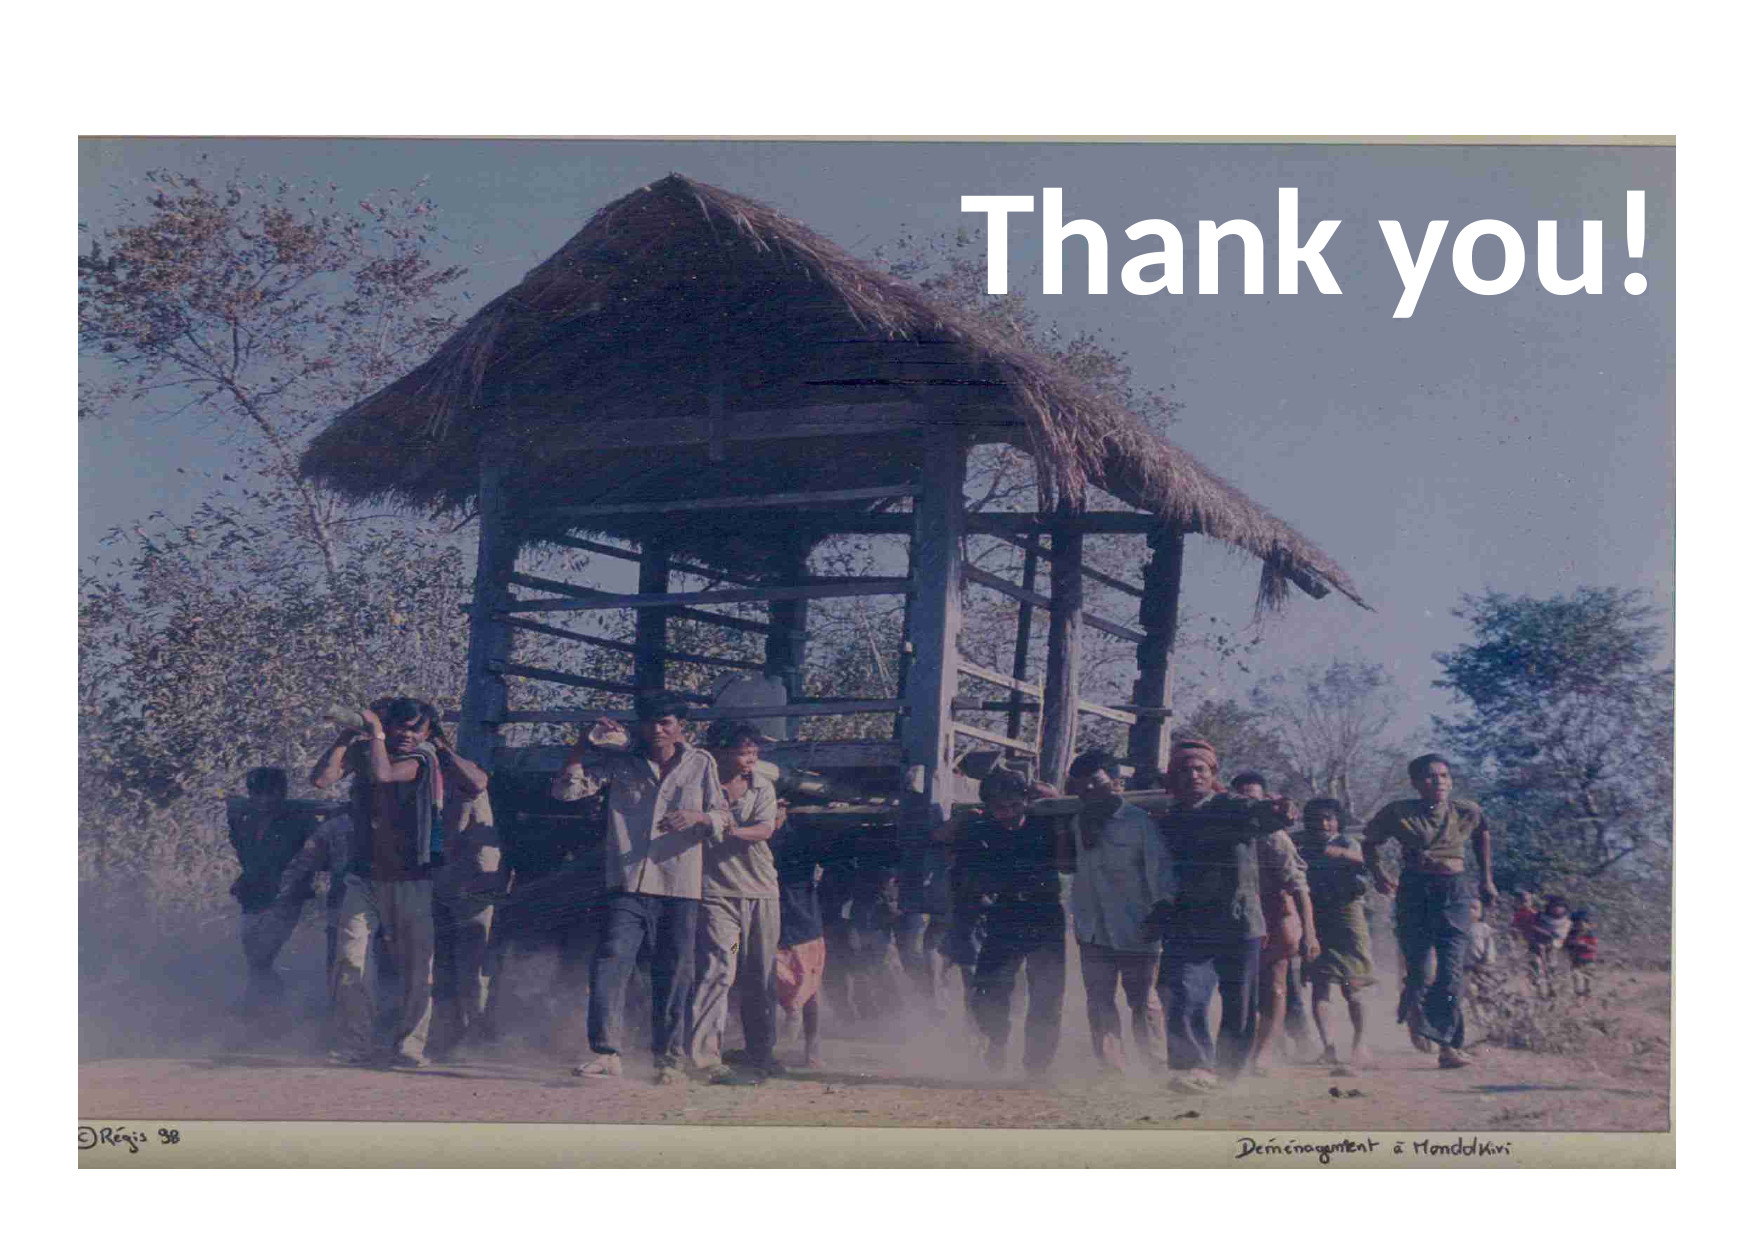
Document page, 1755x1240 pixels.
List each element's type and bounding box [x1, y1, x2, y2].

picture [77, 135, 1677, 1169]
